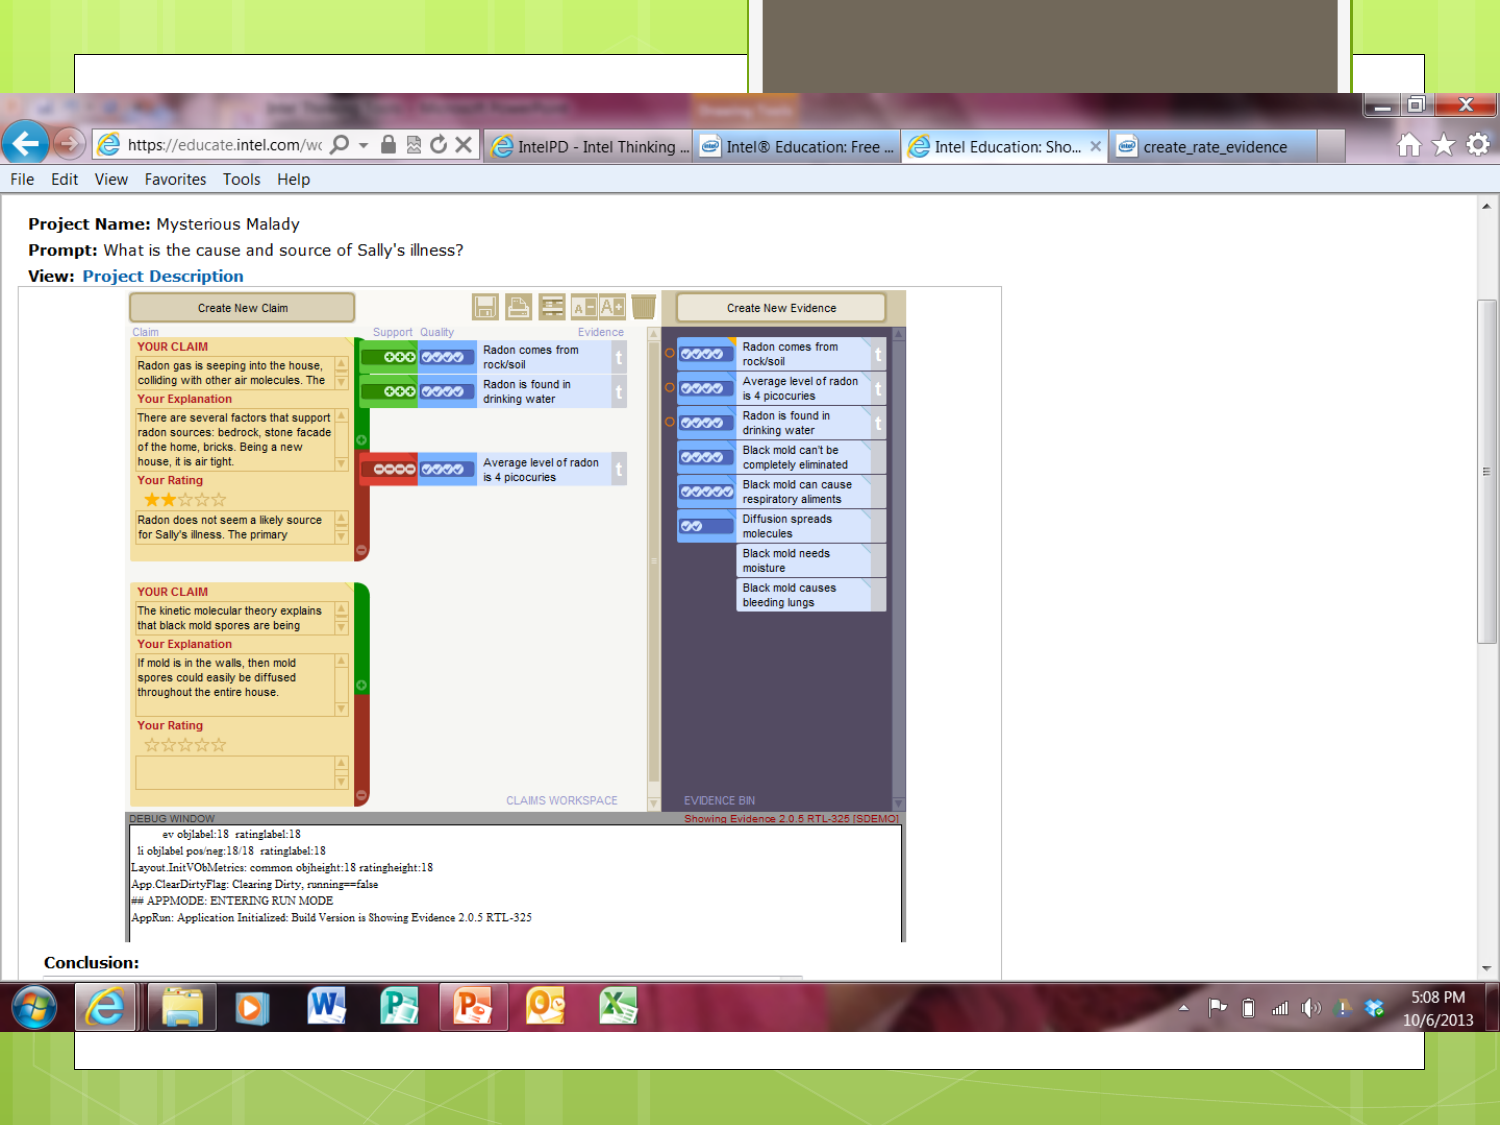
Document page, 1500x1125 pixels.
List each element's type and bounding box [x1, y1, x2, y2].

picture [0, 93, 1500, 1032]
